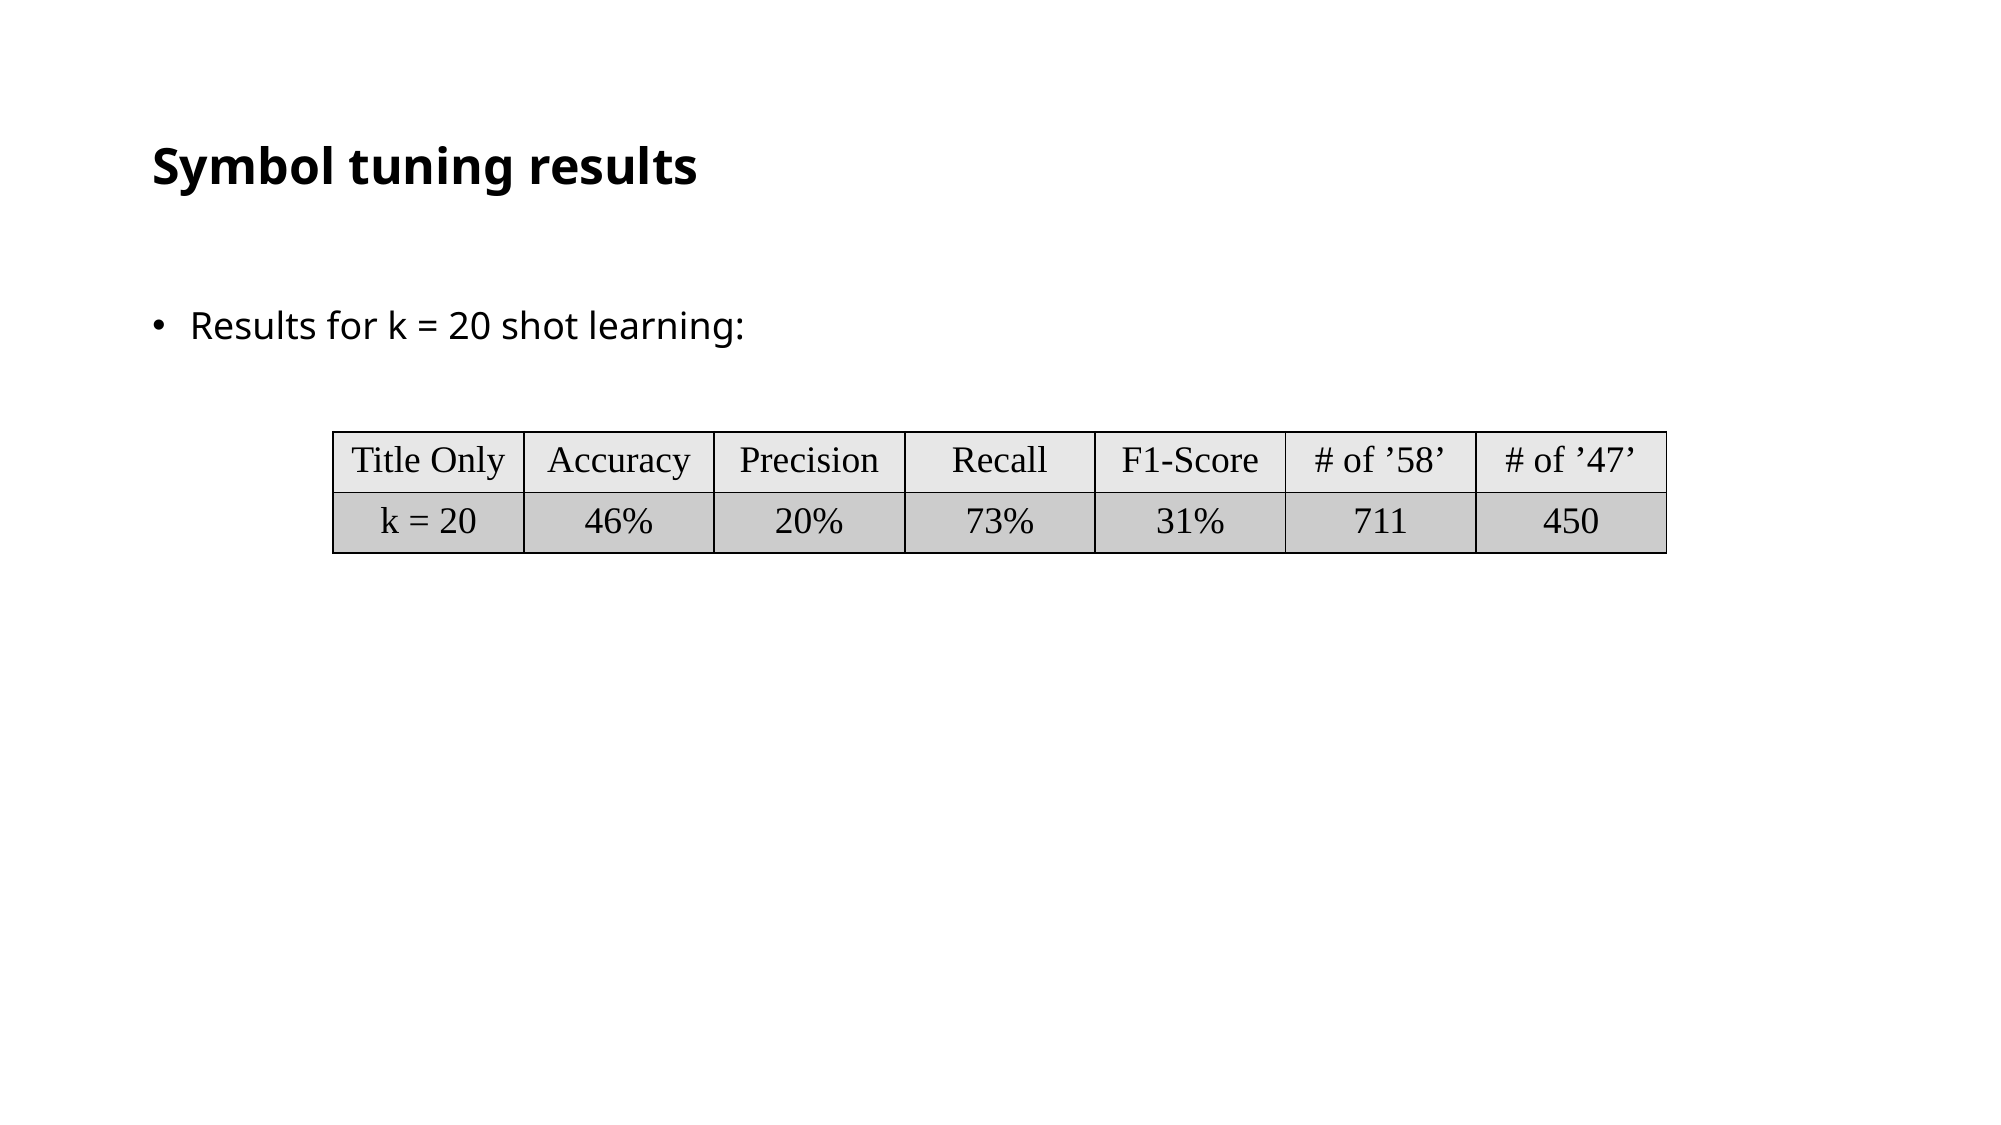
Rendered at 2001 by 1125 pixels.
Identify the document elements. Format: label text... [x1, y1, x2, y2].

table_header Recall [906, 433, 1094, 492]
list Results for k = 20 shot learning: [137, 299, 1863, 1014]
table_cell 73% [906, 493, 1094, 552]
table_header Accuracy [525, 433, 713, 492]
table_cell 31% [1096, 493, 1285, 552]
table_cell 46% [525, 493, 713, 552]
table_cell k = 20 [334, 493, 523, 552]
table_header F1-Score [1096, 433, 1285, 492]
table_cell 20% [715, 493, 904, 552]
table_header Precision [715, 433, 904, 492]
table_header Title Only [334, 433, 523, 492]
table_cell 711 [1286, 493, 1475, 552]
table_header # of ’58’ [1286, 433, 1475, 492]
title Symbol tuning results [137, 59, 1863, 278]
table_cell 450 [1477, 493, 1666, 552]
table_header # of ’47’ [1477, 433, 1666, 492]
